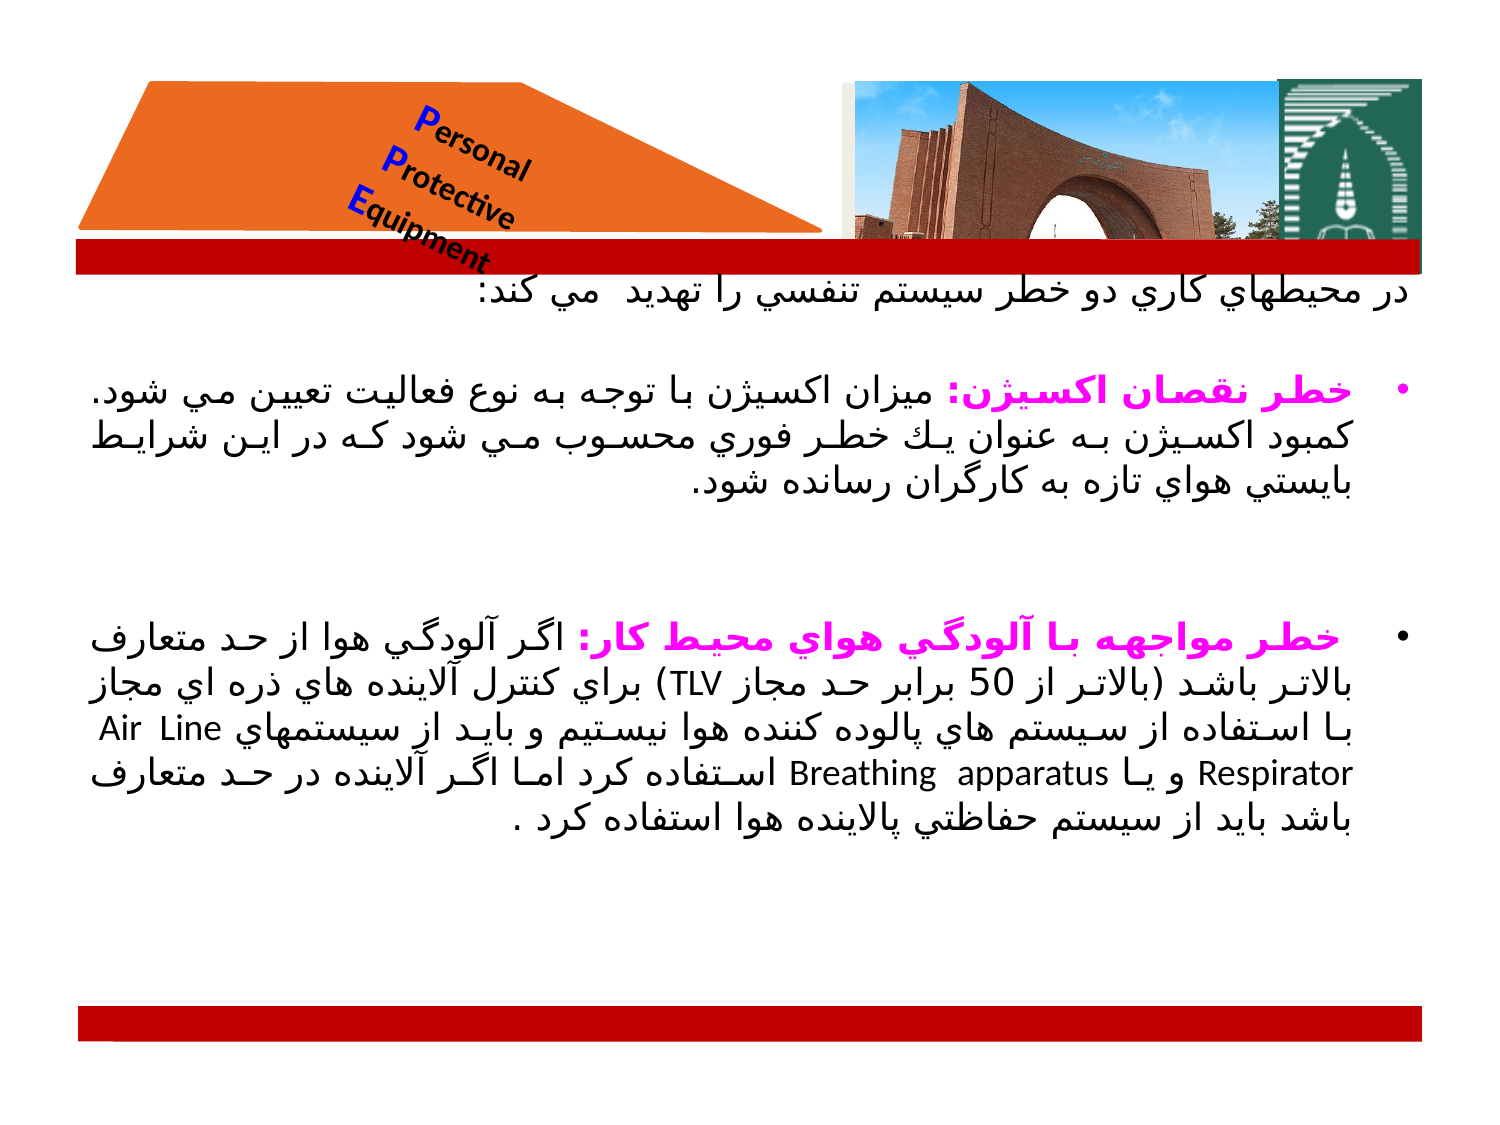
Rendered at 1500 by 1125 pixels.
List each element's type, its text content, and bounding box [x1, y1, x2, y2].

list در محيطهاي كاري دو خطر سيستم تنفسي را تهديد مي كند: خطر نقصان اكسيژن: ميزان اكسيژن با توجه به نوع فعاليت تعيين مي شود. كمبود اكسيژن به عنوان يك خطر فوري محسوب مي شود كه در اين شرايط بايستي هواي تازه به كارگران رسانده شود. خطر مواجهه با آلودگي هواي محيط كار: اگر آلودگي هوا از حد متعارف بالاتر باشد (بالاتر از 50 برابر حد مجاز TLV) براي كنترل آلاينده هاي ذره اي مجاز با استفاده از سيستم هاي پالوده كننده هوا نيستيم و بايد از سيستمهاي Air Line Respirator و يا Breathing apparatus استفاده كرد اما اگر آلاينده در حد متعارف باشد بايد از سيستم حفاظتي پالاينده هوا استفاده كرد . [75, 262, 1425, 1005]
picture [855, 79, 1422, 262]
